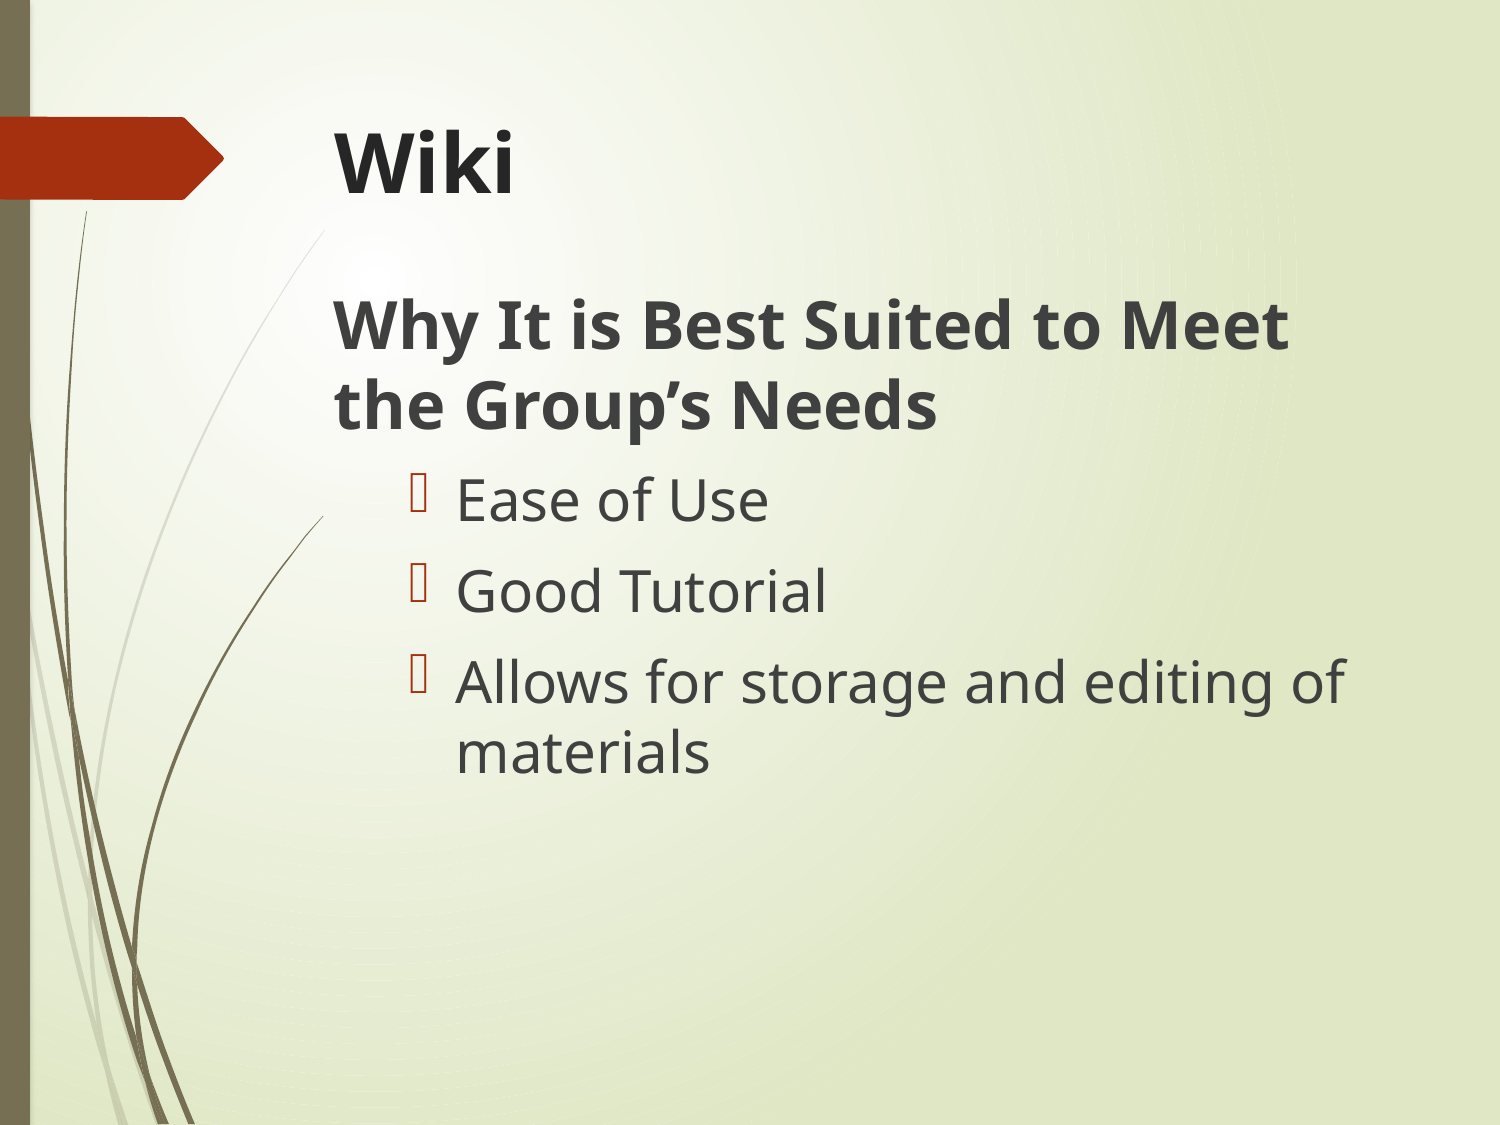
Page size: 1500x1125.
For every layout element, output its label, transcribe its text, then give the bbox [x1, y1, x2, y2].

list Why It is Best Suited to Meet the Group’s Needs Ease of Use Good Tutorial Allows for storage and editing of materials [318, 275, 1400, 970]
title Wiki [319, 102, 1400, 275]
